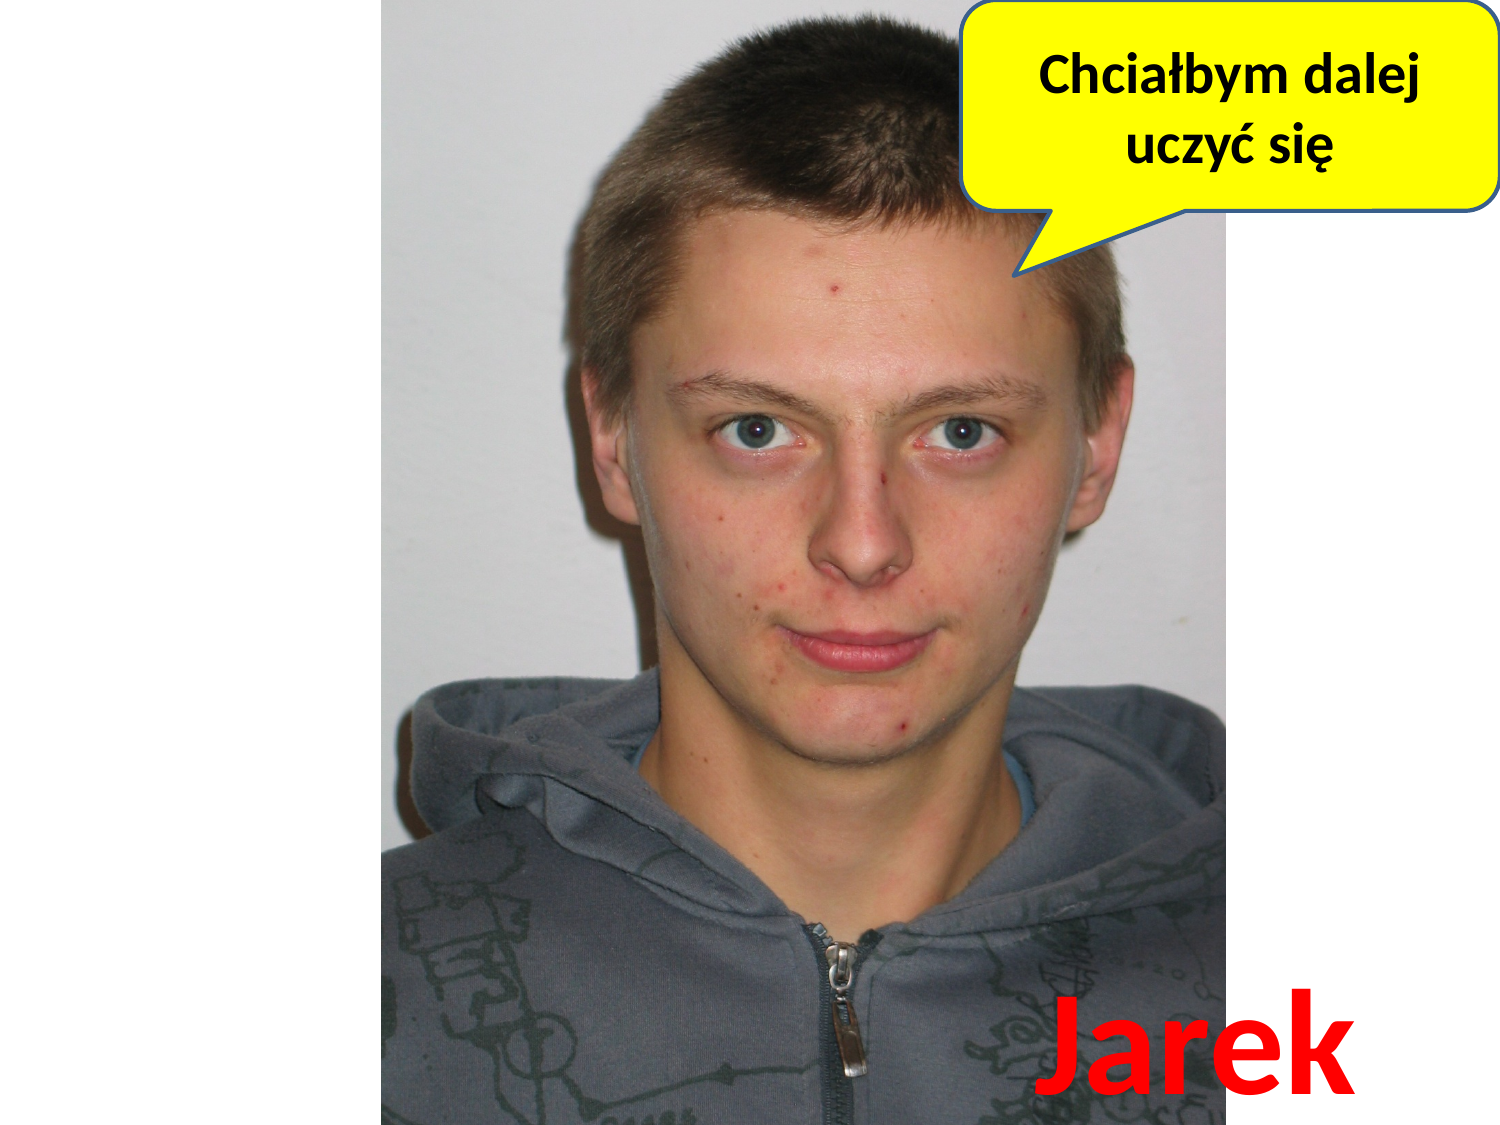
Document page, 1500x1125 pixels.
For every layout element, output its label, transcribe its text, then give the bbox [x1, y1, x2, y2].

text_box Jarek [1229, 937, 1500, 1125]
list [381, 0, 1226, 1125]
text_box Chciałbym dalej uczyć się [1226, 0, 1500, 213]
